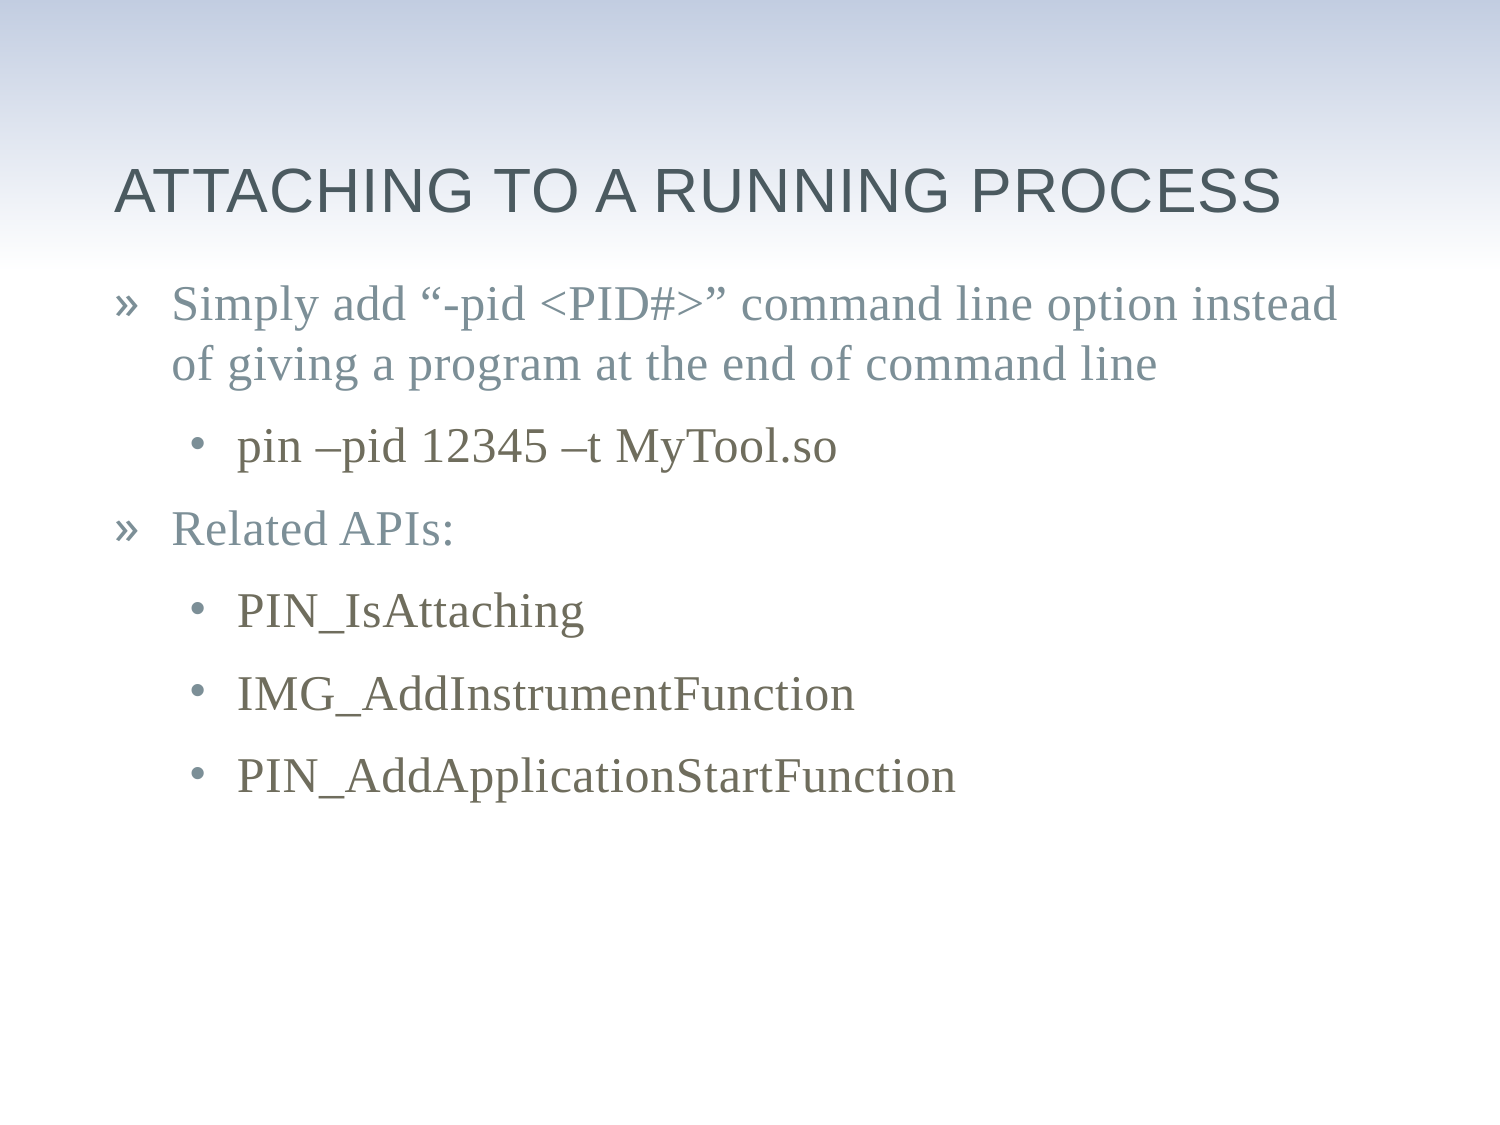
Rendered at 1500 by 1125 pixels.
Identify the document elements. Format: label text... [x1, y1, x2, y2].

title Attaching to A running process [99, 45, 1400, 233]
list Simply add “-pid <PID#>” command line option instead of giving a program at the end of command line pin –pid 12345 –t MyTool.so Related APIs: PIN_IsAttaching IMG_AddInstrumentFunction PIN_AddApplicationStartFunction [99, 262, 1400, 938]
